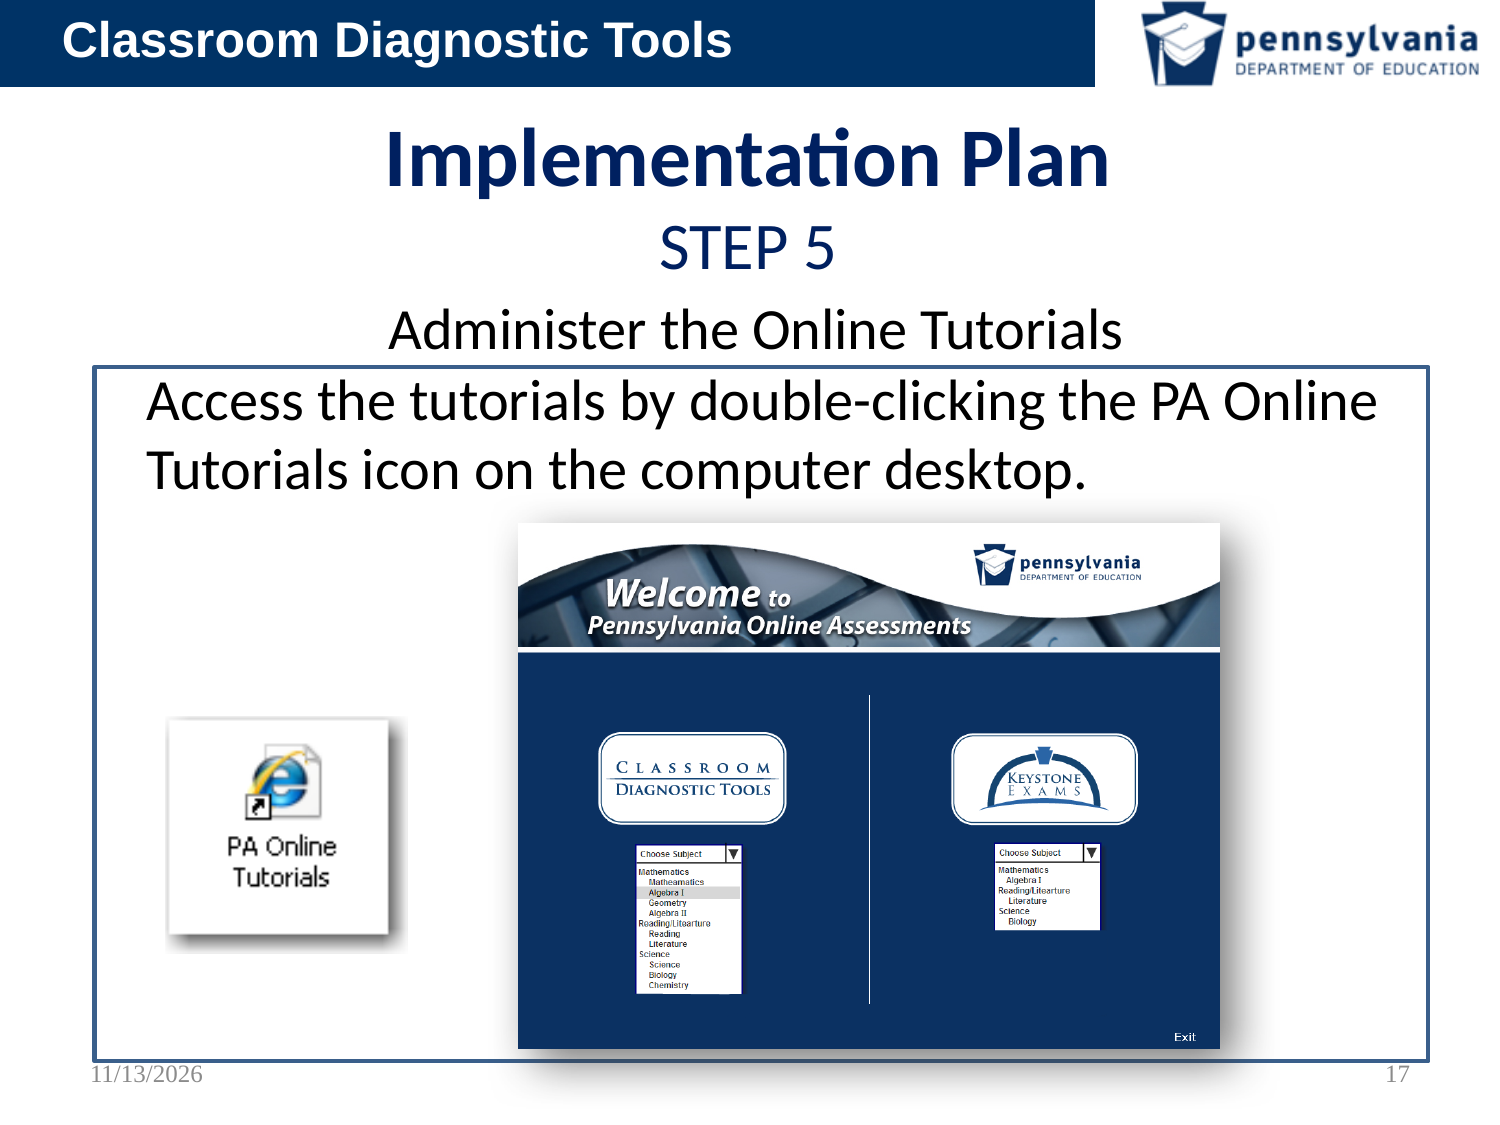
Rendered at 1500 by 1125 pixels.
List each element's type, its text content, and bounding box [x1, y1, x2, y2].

text_box [92, 1006, 506, 1063]
text_box [1267, 365, 1430, 1063]
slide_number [75, 1042, 425, 1103]
title Implementation Plan STEP 5 Administer the Online Tutorials [73, 146, 1424, 319]
picture [1134, 0, 1485, 90]
list Access the tutorials by double-clicking the PA Online Tutorials icon on the computer desktop. [74, 262, 1426, 1006]
picture [517, 522, 1220, 1049]
slide_number 17 [1074, 1042, 1425, 1103]
picture [165, 715, 408, 954]
